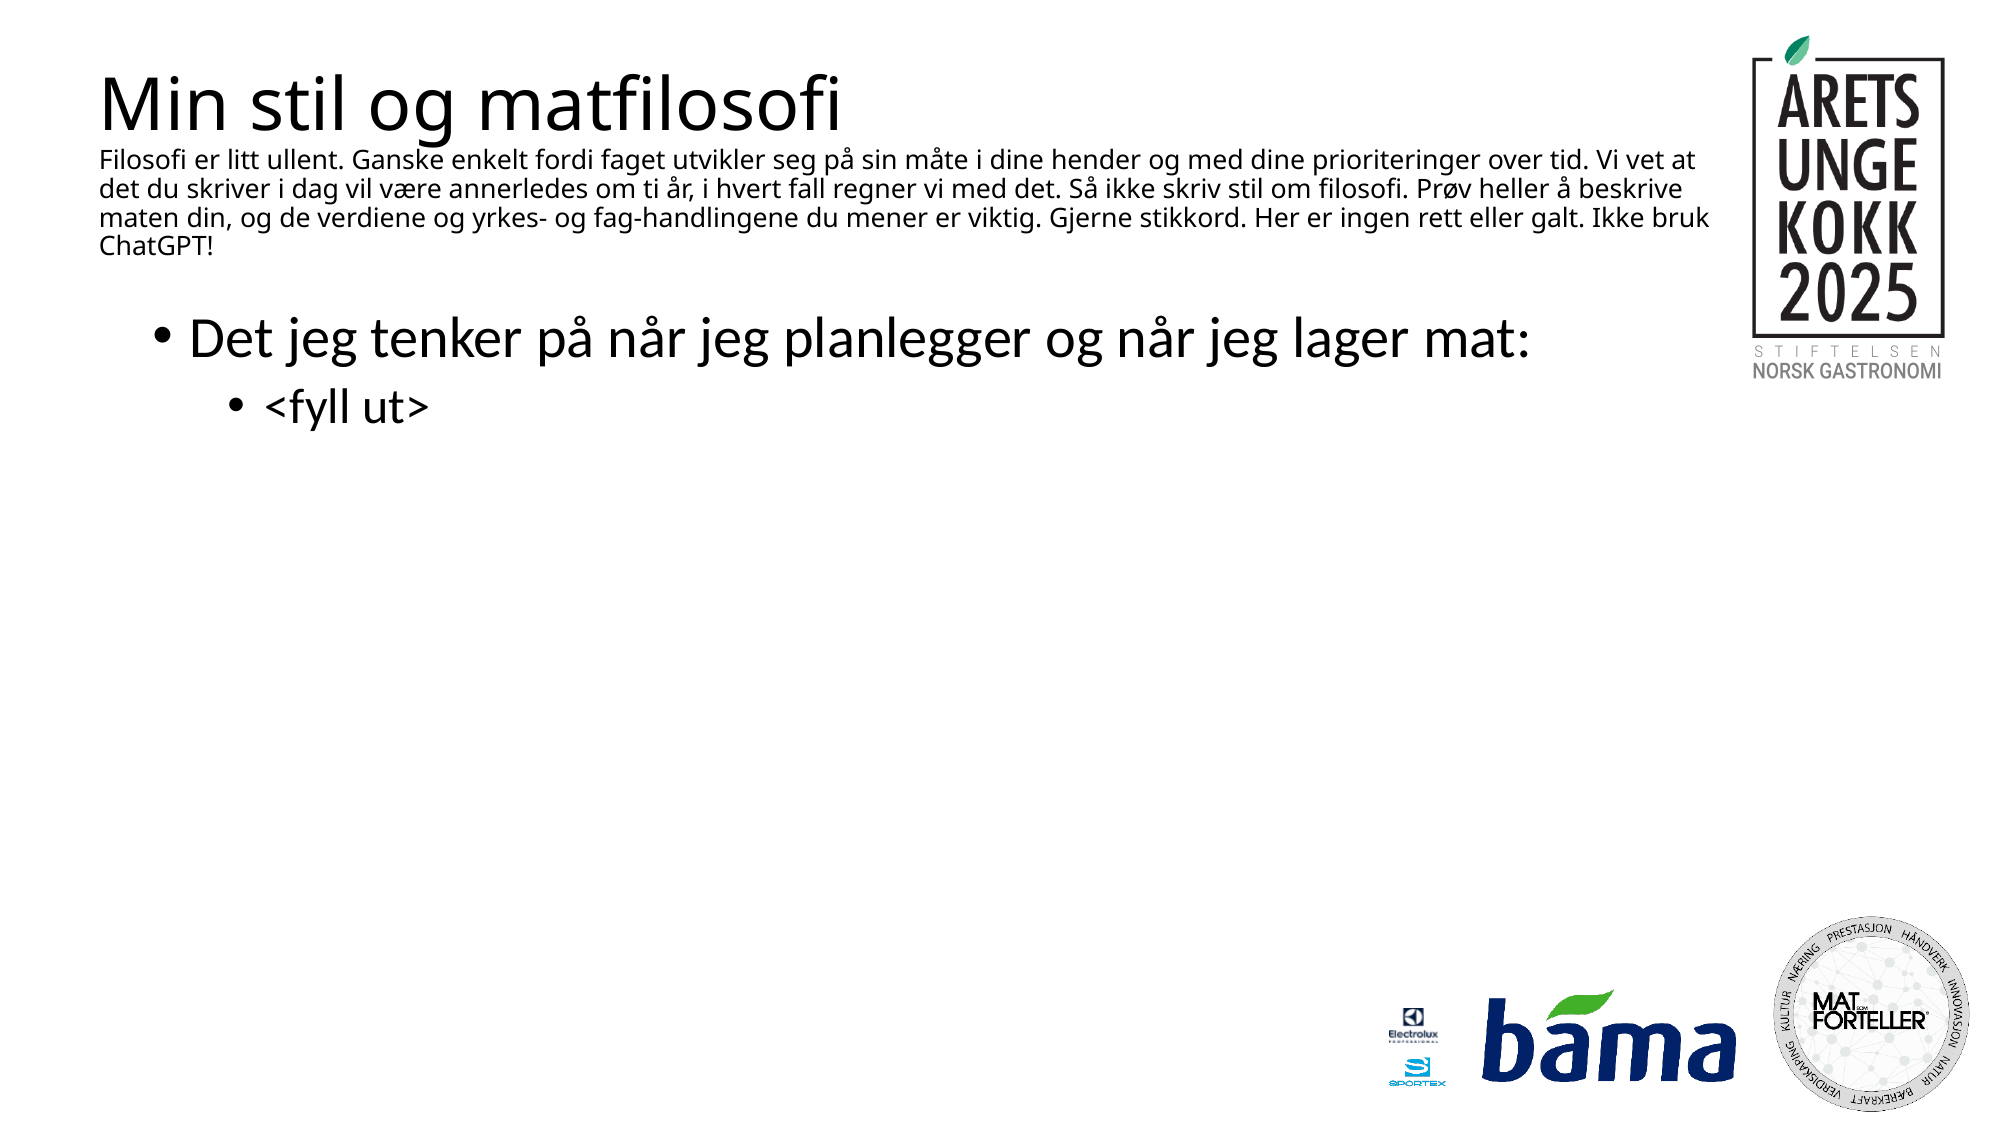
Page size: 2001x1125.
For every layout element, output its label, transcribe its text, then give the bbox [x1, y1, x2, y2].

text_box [1735, 22, 1959, 393]
picture [1759, 897, 1983, 1125]
list Det jeg tenker på når jeg planlegger og når jeg lager mat: <fyll ut> [137, 299, 1863, 1014]
title Min stil og matfilosofi Filosofi er litt ullent. Ganske enkelt fordi faget utvikler seg på sin måte i dine hender og med dine prioriteringer over tid. Vi vet at det du skriver i dag vil være annerledes om ti år, i hvert fall regner vi med det. Så ikke skriv stil om filosofi. Prøv heller å beskrive maten din, og de verdiene og yrkes- og fag-handlingene du mener er viktig. Gjerne stikkord. Her er ingen rett eller galt. Ikke bruk ChatGPT! [84, 59, 1735, 270]
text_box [1386, 988, 1736, 1089]
